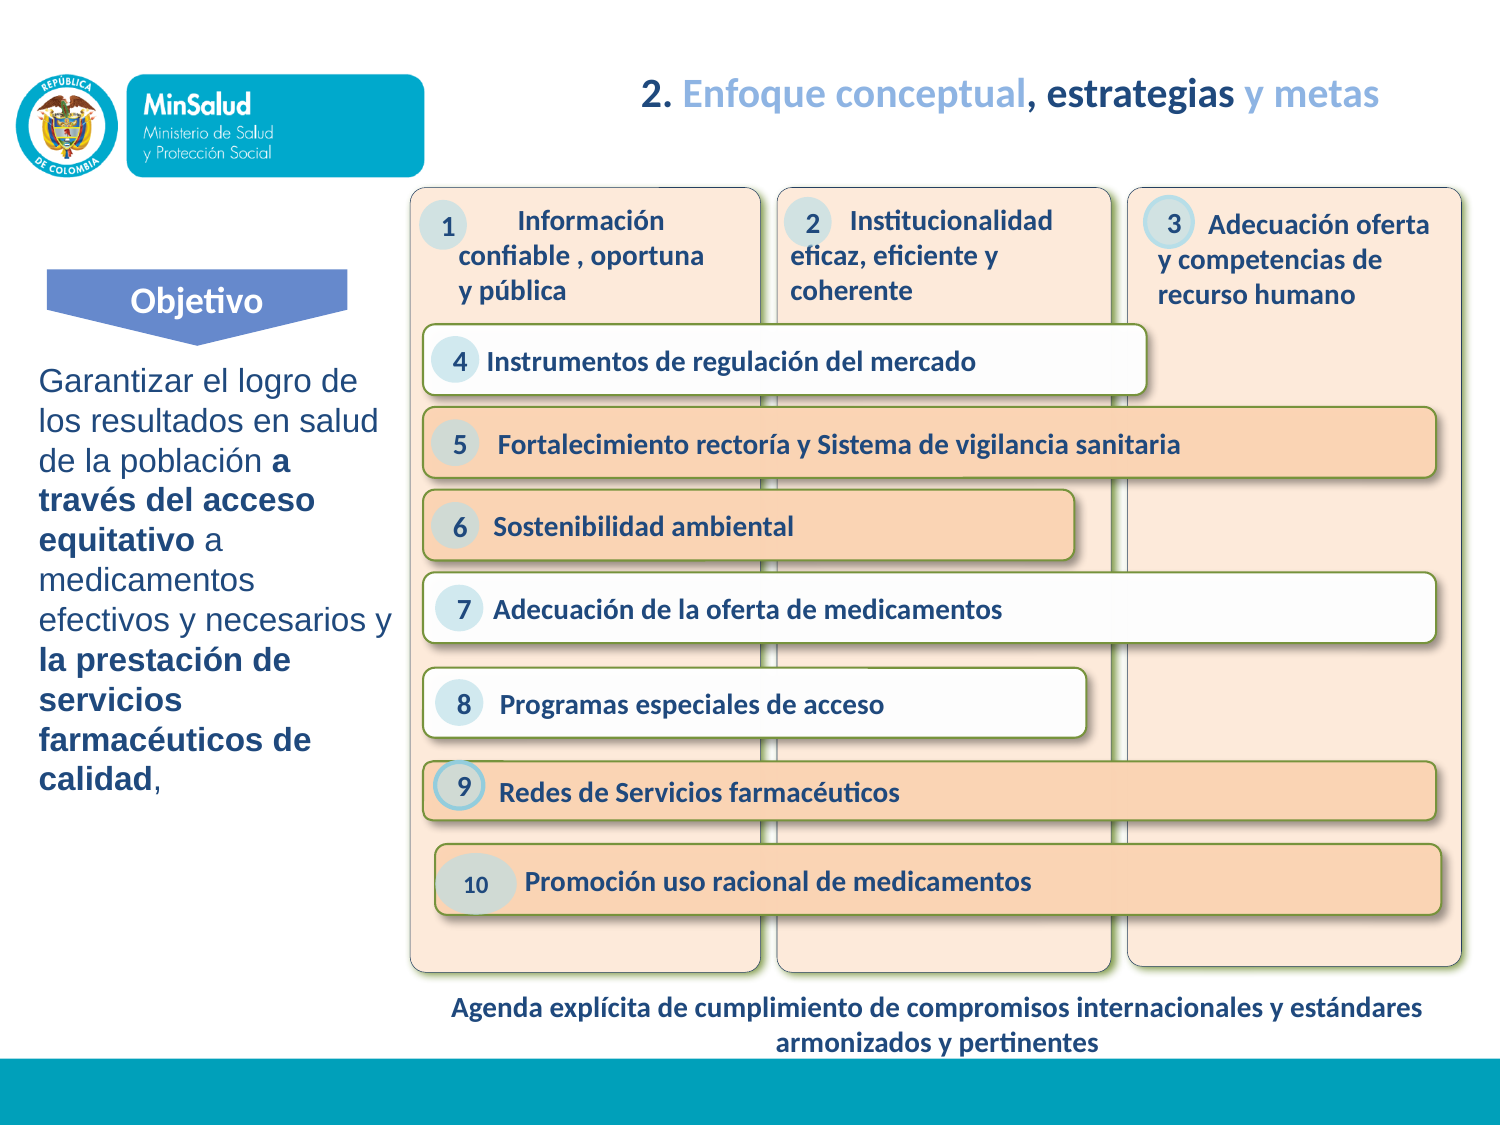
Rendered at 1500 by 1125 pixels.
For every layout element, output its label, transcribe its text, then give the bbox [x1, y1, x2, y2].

text_box Objetivo [46, 269, 348, 346]
text_box 2. Enfoque conceptual, estrategias y metas [527, 58, 1395, 124]
picture [11, 54, 431, 194]
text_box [422, 324, 1442, 916]
text_box Agenda explícita de cumplimiento de compromisos internacionales y estándares armonizados y pertinentes [410, 980, 1465, 1066]
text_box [409, 187, 1462, 973]
list Garantizar el logro de los resultados en salud de la población a través del acceso equitativo a medicamentos efectivos y necesarios y la prestación de servicios farmacéuticos de calidad, [23, 351, 404, 938]
